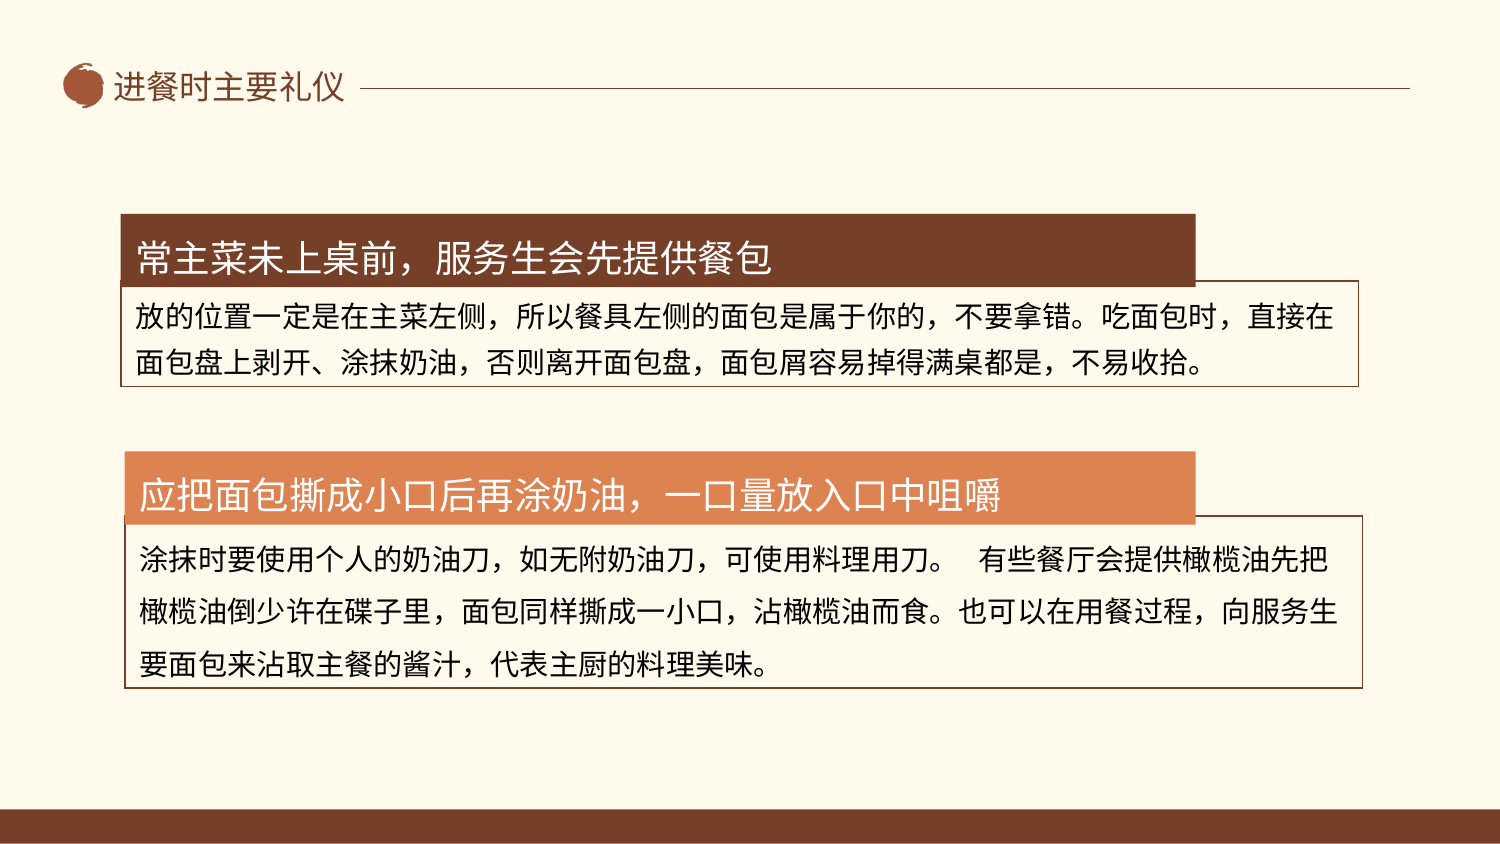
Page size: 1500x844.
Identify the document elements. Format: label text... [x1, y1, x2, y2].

text_box 放的位置一定是在主菜左侧，所以餐具左侧的面包是属于你的，不要拿错。吃面包时，直接在面包盘上剥开、涂抹奶油，否则离开面包盘，面包屑容易掉得满桌都是，不易收拾。 [121, 280, 1359, 387]
picture [60, 60, 107, 111]
text_box 应把面包撕成小口后再涂奶油，一口量放入口中咀嚼 [124, 451, 1196, 525]
text_box 涂抹时要使用个人的奶油刀，如无附奶油刀，可使用料理用刀。 有些餐厅会提供橄榄油先把橄榄油倒少许在碟子里，面包同样撕成一小口，沾橄榄油而食。也可以在用餐过程，向服务生要面包来沾取主餐的酱汁，代表主厨的料理美味。 [125, 516, 1363, 689]
text_box 常主菜未上桌前，服务生会先提供餐包 [120, 213, 1196, 288]
